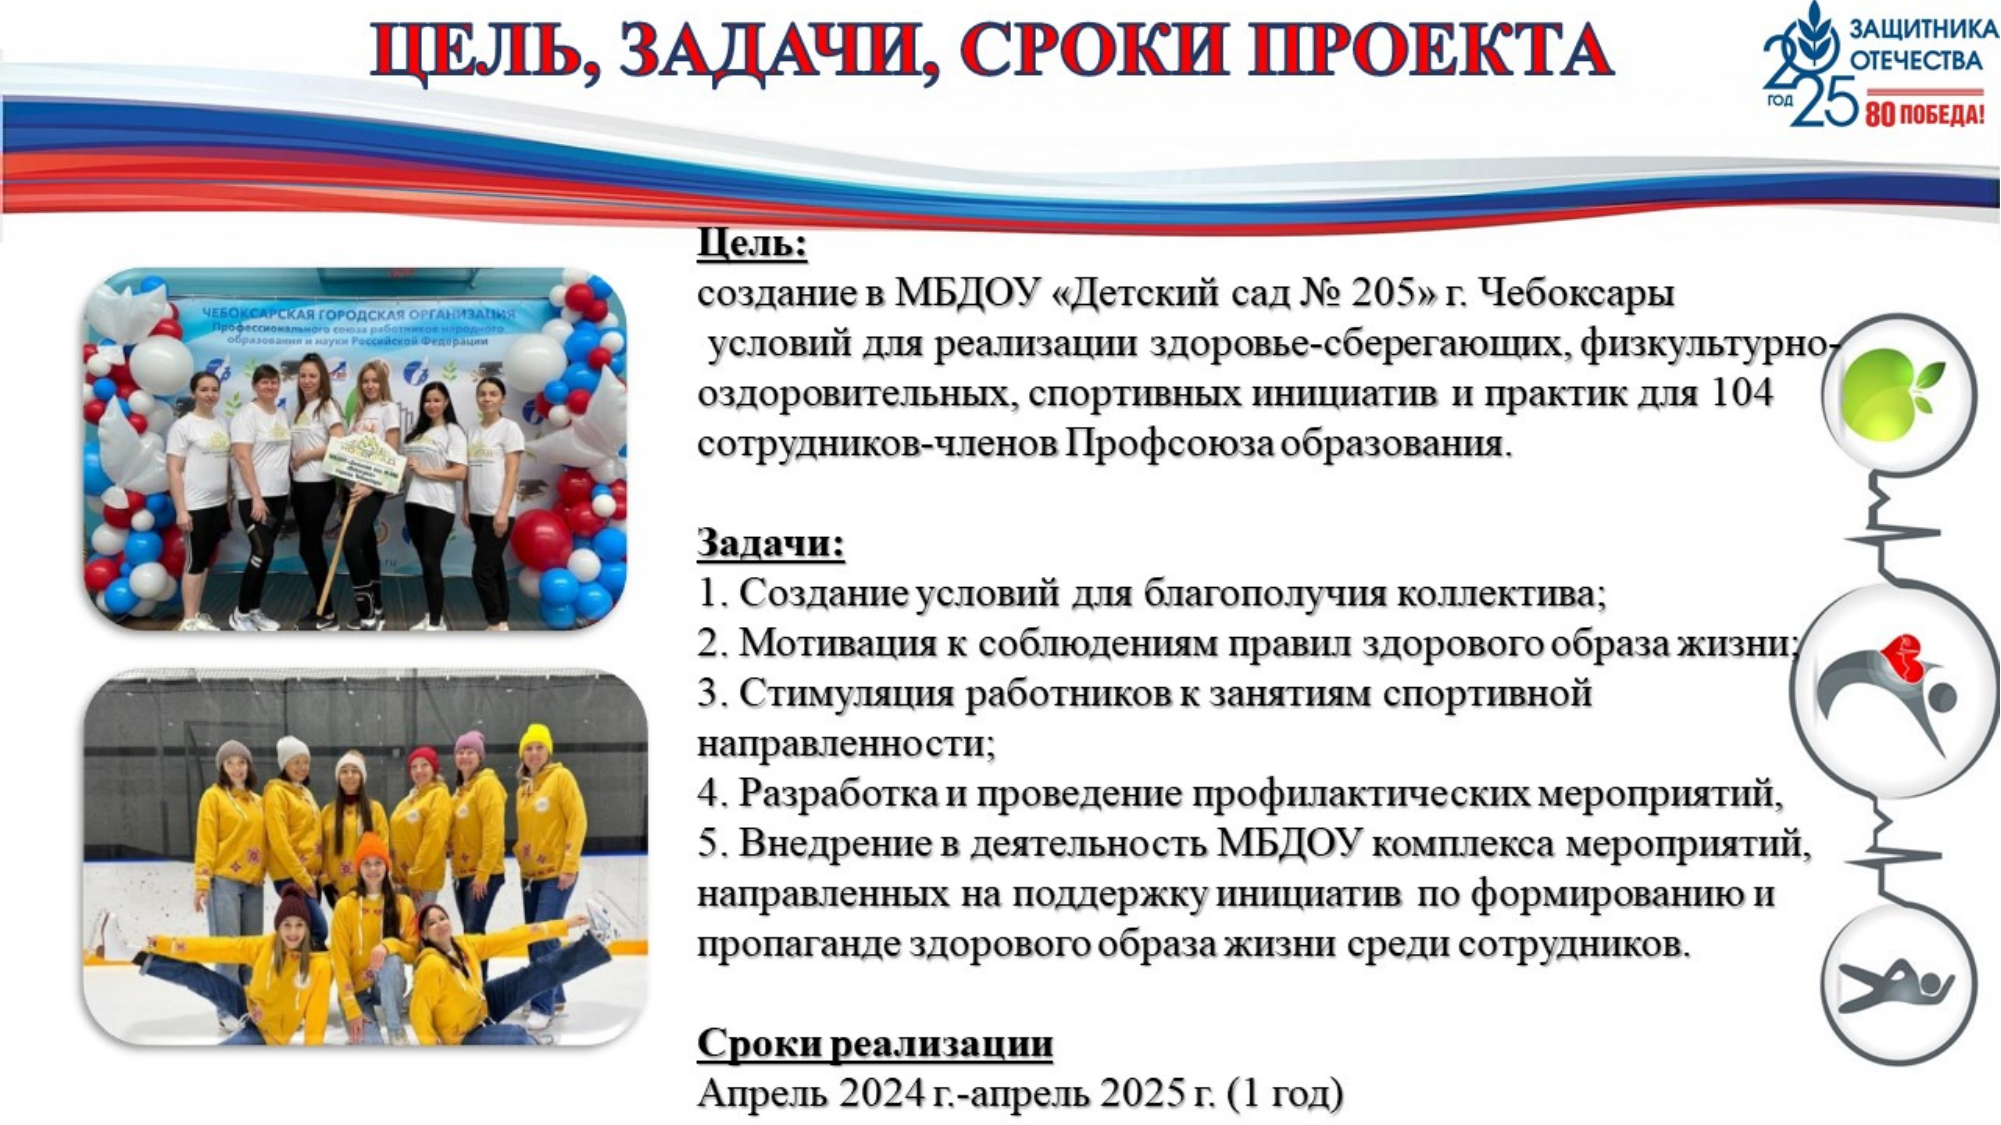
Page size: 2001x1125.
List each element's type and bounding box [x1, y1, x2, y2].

list [0, 0, 2000, 1125]
